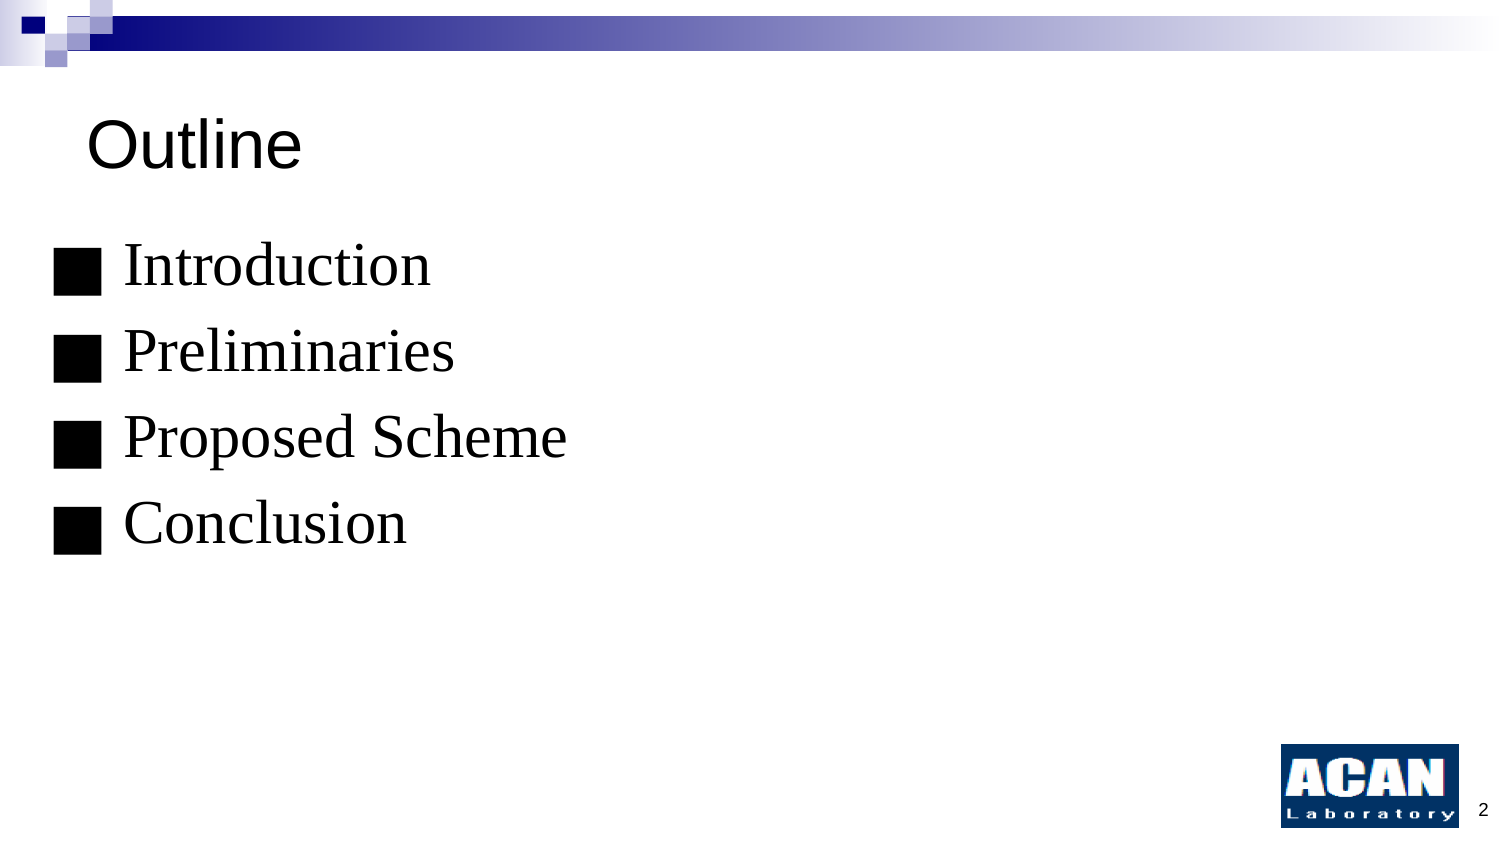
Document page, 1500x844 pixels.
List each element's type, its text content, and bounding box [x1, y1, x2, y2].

picture [1281, 744, 1459, 796]
title Outline [75, 56, 1425, 226]
text_box Introduction Preliminaries Proposed Scheme Conclusion [33, 204, 1401, 711]
slide_number 2 [1149, 796, 1500, 827]
